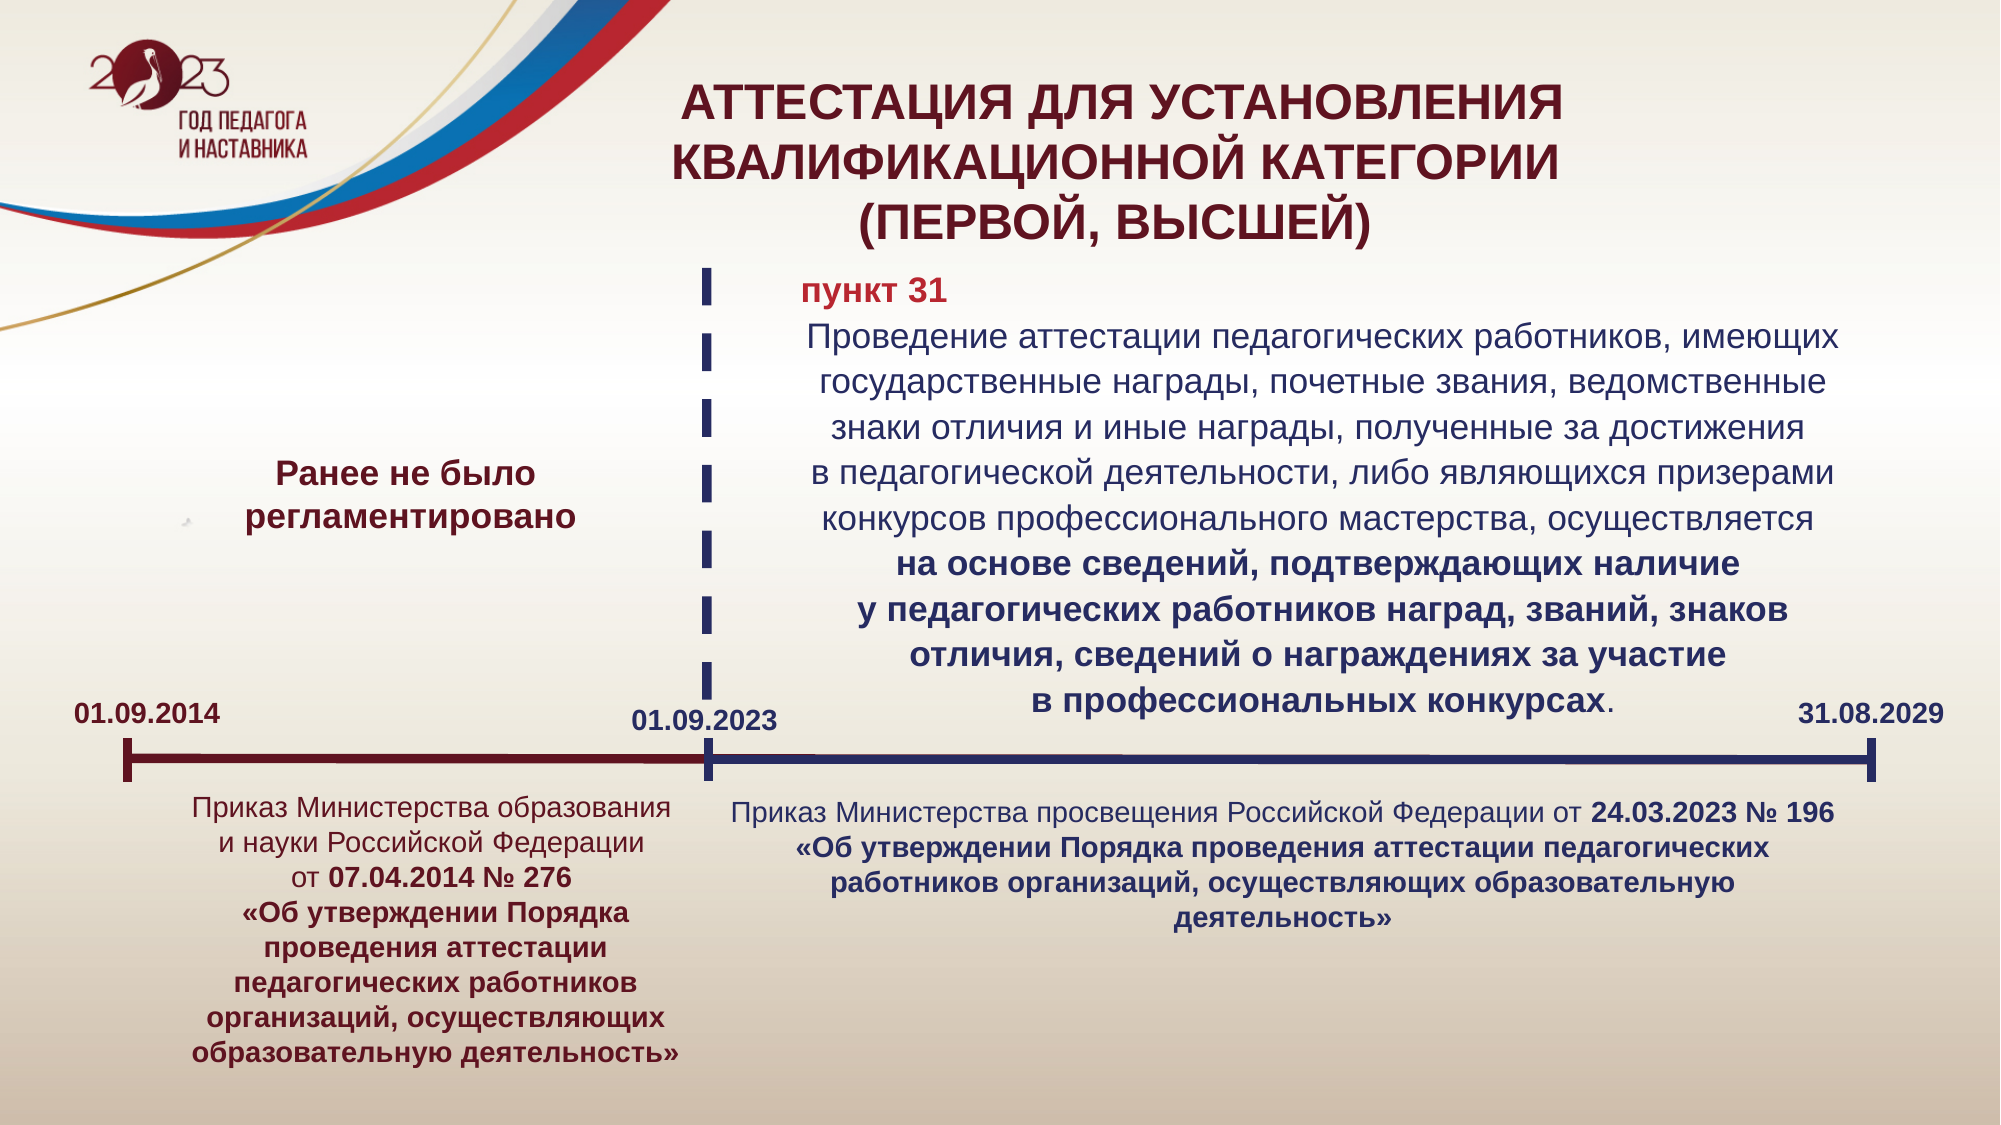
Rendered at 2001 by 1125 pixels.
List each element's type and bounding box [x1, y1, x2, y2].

text_box [58, 687, 1960, 782]
picture [0, 0, 2000, 1125]
